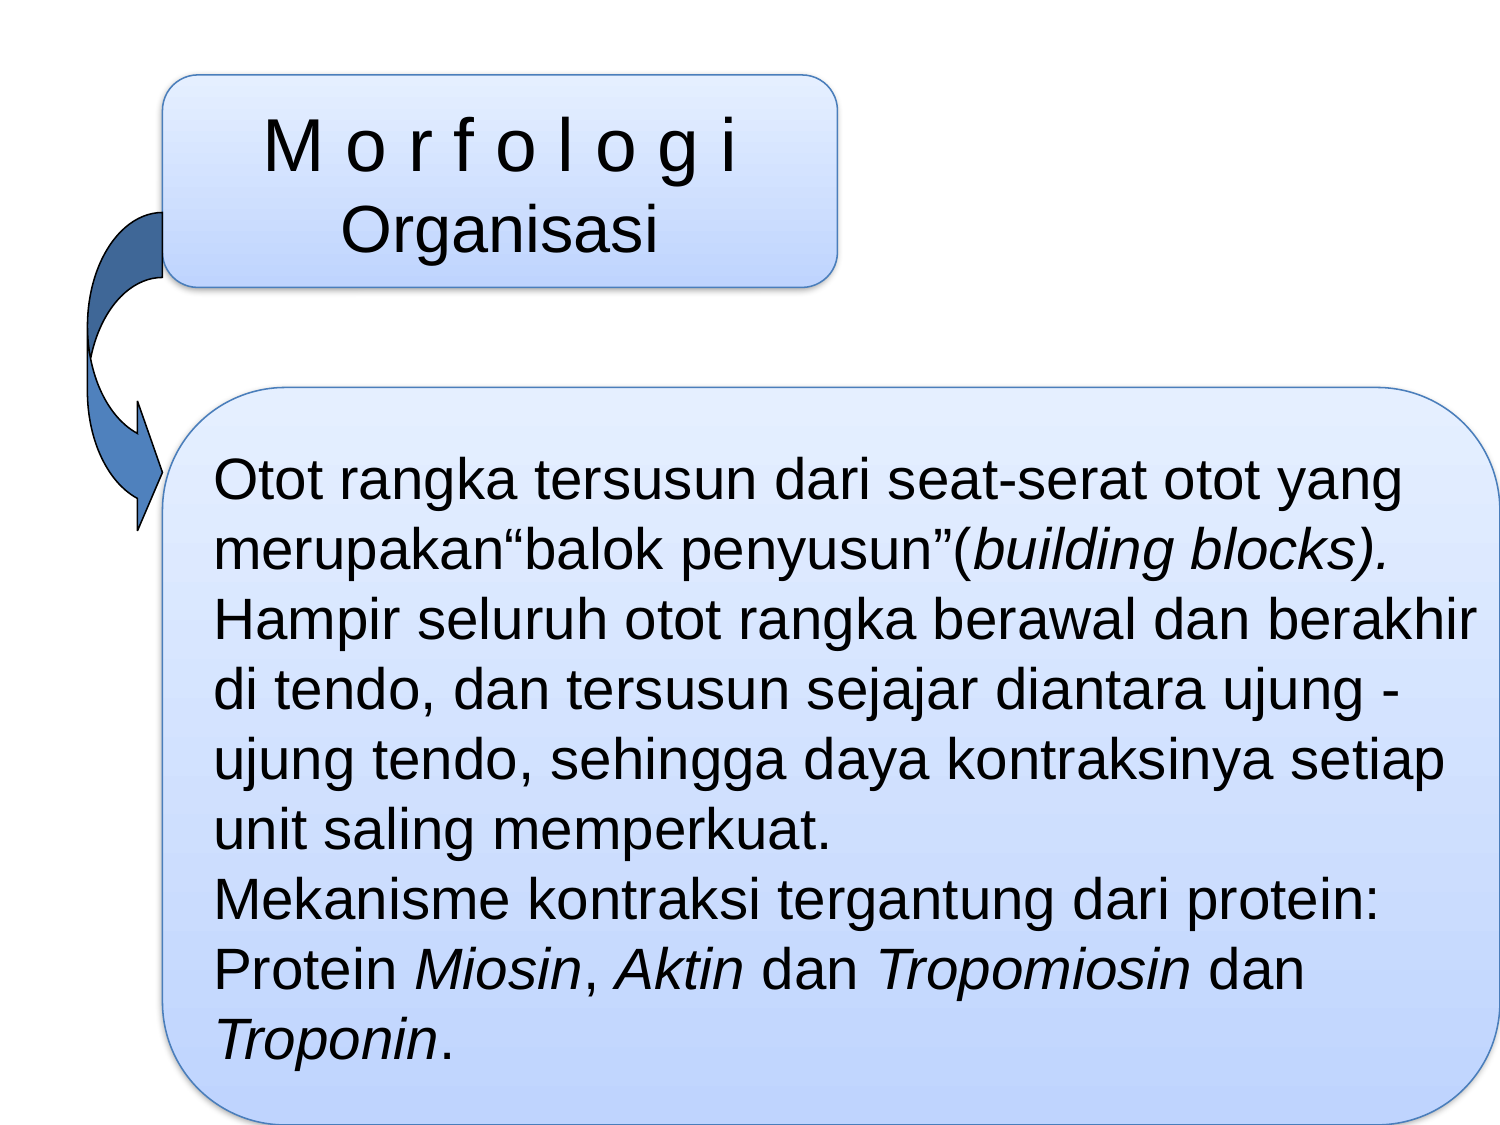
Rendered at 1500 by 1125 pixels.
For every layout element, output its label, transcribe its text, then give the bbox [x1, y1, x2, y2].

text_box [87, 212, 163, 531]
text_box M o r f o l o g i Organisasi [161, 74, 839, 289]
text_box Otot rangka tersusun dari seat-serat otot yang merupakan“balok penyusun”(building blocks). Hampir seluruh otot rangka berawal dan berakhir di tendo, dan tersusun sejajar diantara ujung - ujung tendo, sehingga daya kontraksinya setiap unit saling memperkuat. Mekanisme kontraksi tergantung dari protein: Protein Miosin, Aktin dan Tropomiosin dan Troponin. [161, 386, 1500, 1125]
